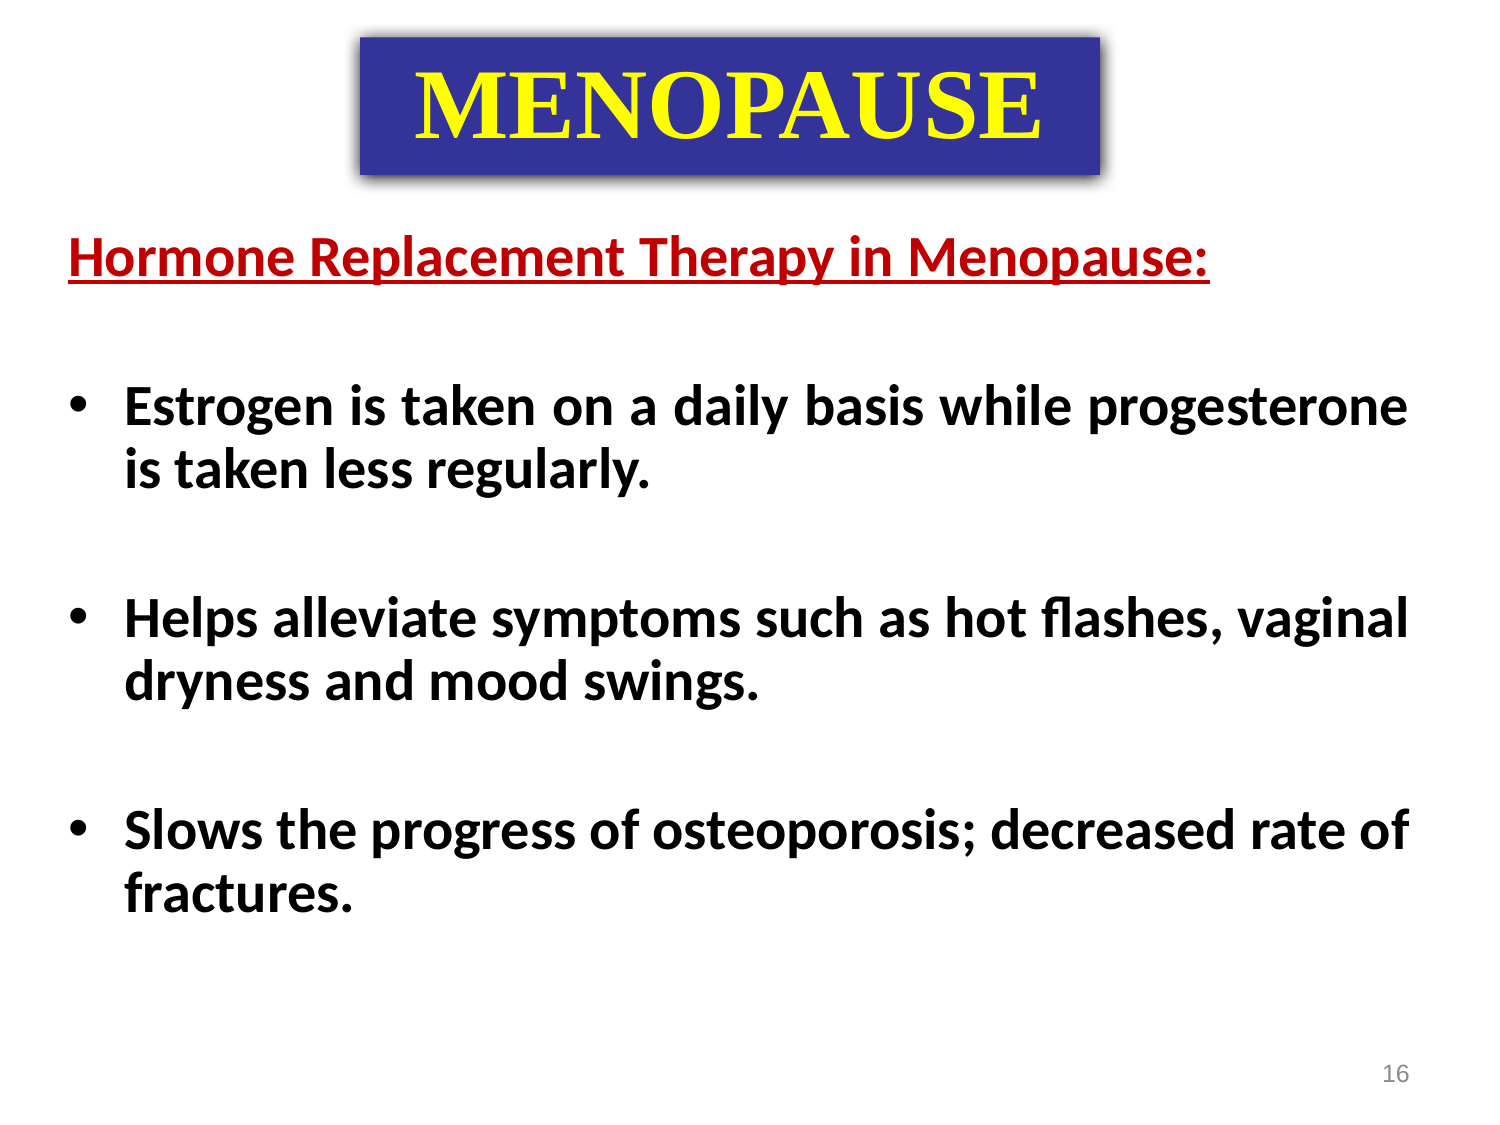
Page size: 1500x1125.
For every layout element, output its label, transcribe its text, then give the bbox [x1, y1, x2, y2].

text_box MENOPAUSE [360, 37, 1100, 175]
list Hormone Replacement Therapy in Menopause: Estrogen is taken on a daily basis while progesterone is taken less regularly. Helps alleviate symptoms such as hot flashes, vaginal dryness and mood swings. Slows the progress of osteoporosis; decreased rate of fractures. [53, 137, 1425, 1059]
slide_number 16 [1074, 1042, 1425, 1103]
